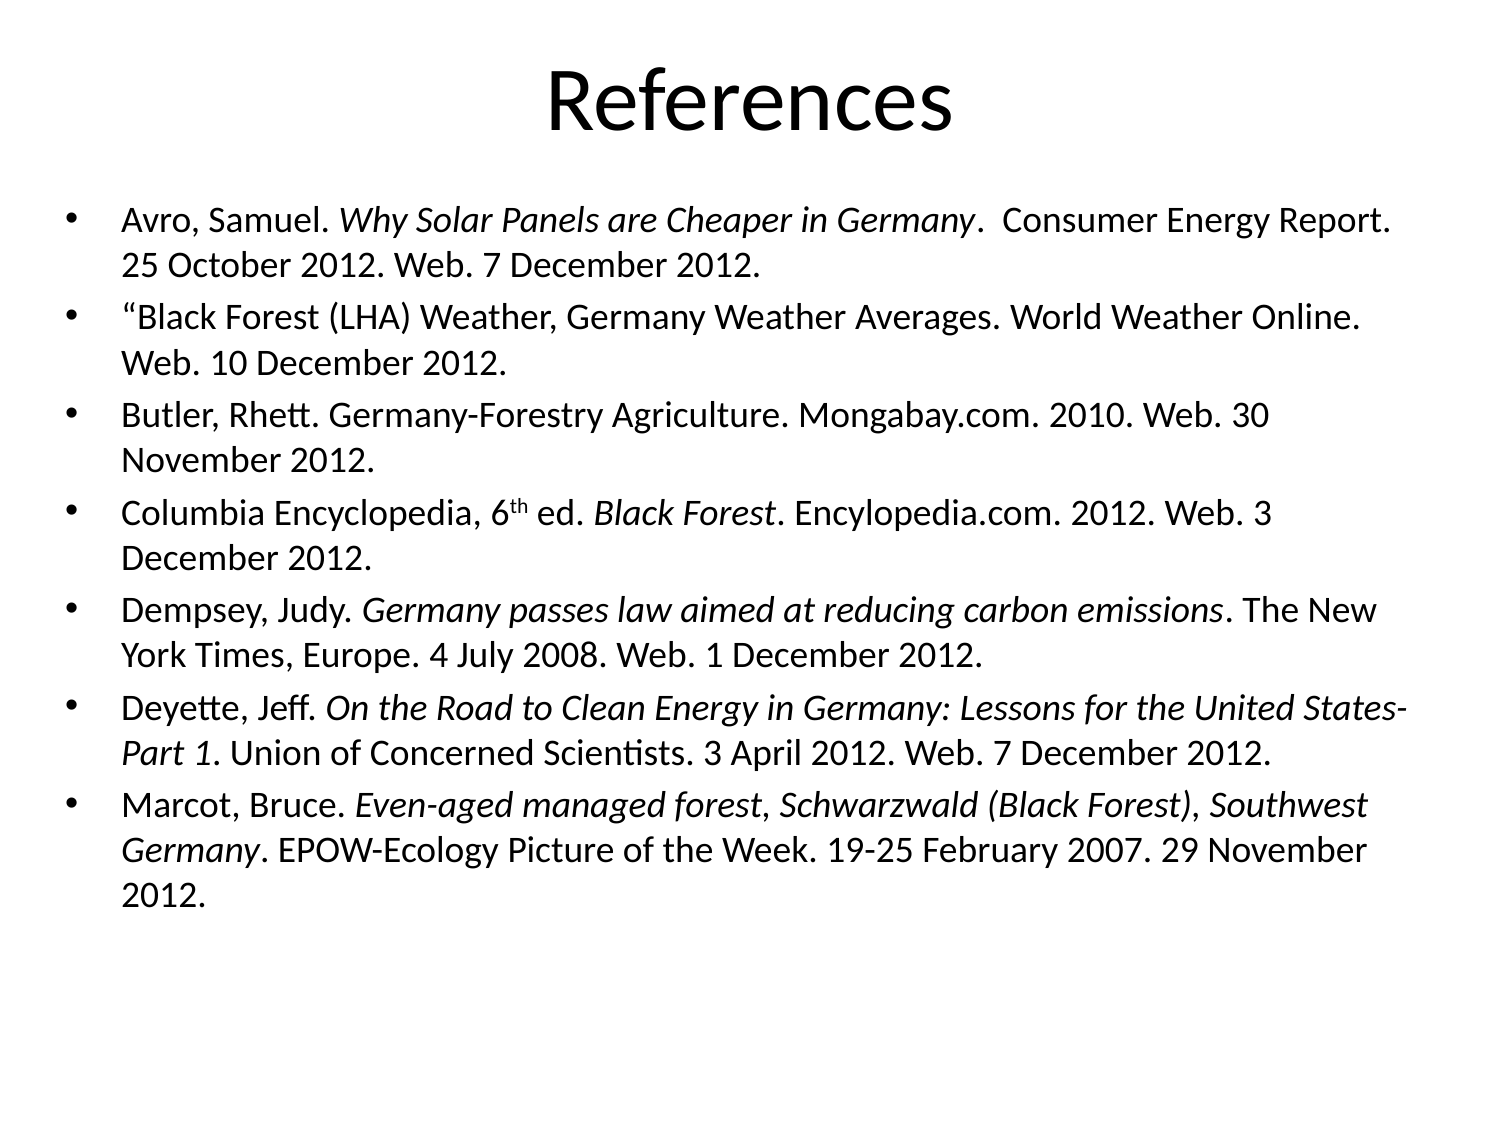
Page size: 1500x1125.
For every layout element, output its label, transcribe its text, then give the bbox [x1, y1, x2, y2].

title References [75, 0, 1425, 187]
list Avro, Samuel. Why Solar Panels are Cheaper in Germany. Consumer Energy Report. 25 October 2012. Web. 7 December 2012. “Black Forest (LHA) Weather, Germany Weather Averages. World Weather Online. Web. 10 December 2012. Butler, Rhett. Germany-Forestry Agriculture. Mongabay.com. 2010. Web. 30 November 2012. Columbia Encyclopedia, 6th ed. Black Forest. Encylopedia.com. 2012. Web. 3 December 2012. Dempsey, Judy. Germany passes law aimed at reducing carbon emissions. The New York Times, Europe. 4 July 2008. Web. 1 December 2012. Deyette, Jeff. On the Road to Clean Energy in Germany: Lessons for the United States-Part 1. Union of Concerned Scientists. 3 April 2012. Web. 7 December 2012. Marcot, Bruce. Even-aged managed forest, Schwarzwald (Black Forest), Southwest Germany. EPOW-Ecology Picture of the Week. 19-25 February 2007. 29 November 2012. [50, 187, 1450, 1088]
